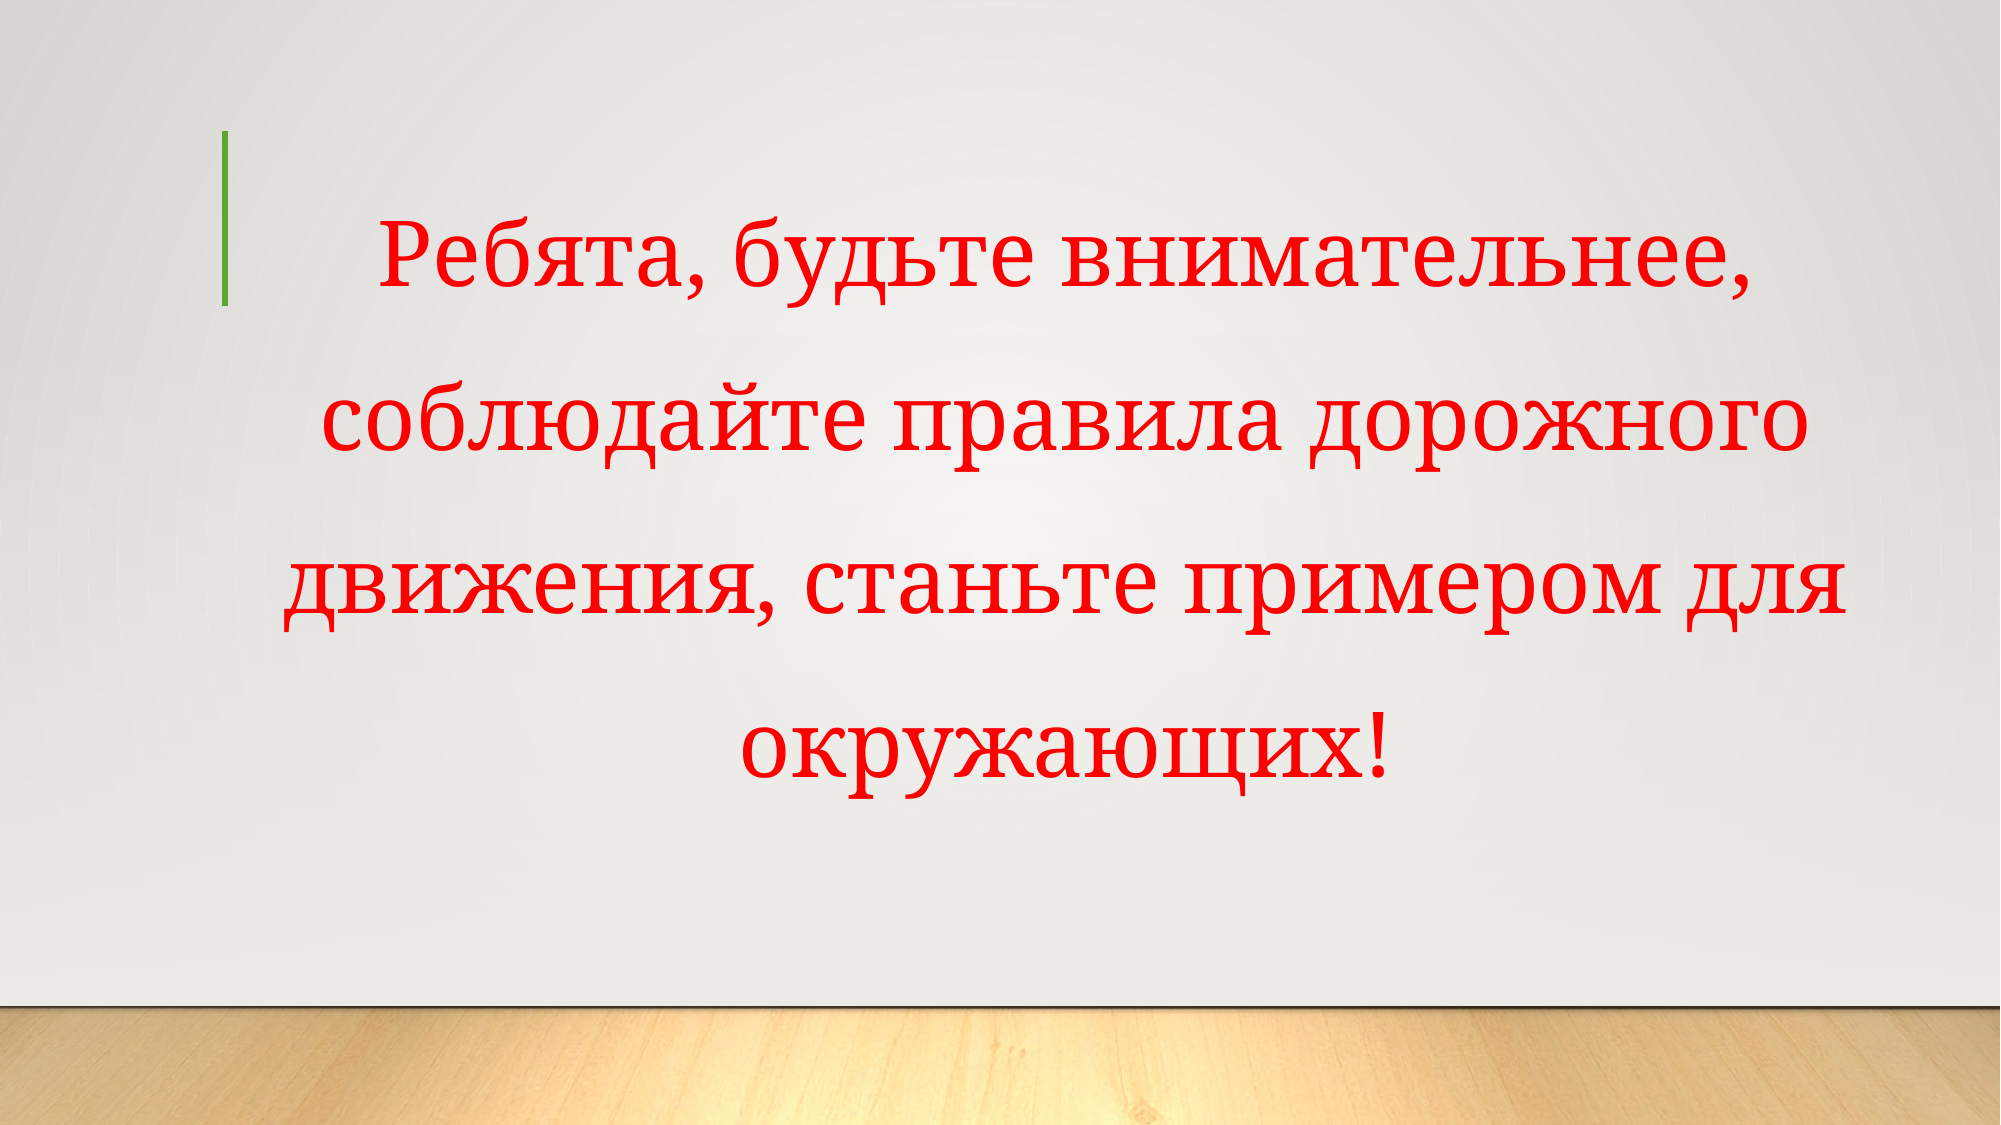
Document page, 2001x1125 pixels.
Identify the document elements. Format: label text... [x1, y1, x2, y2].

picture [0, 1006, 2000, 1125]
title Ребята, будьте внимательнее, соблюдайте правила дорожного движения, станьте примером для окружающих! [251, 131, 1880, 804]
